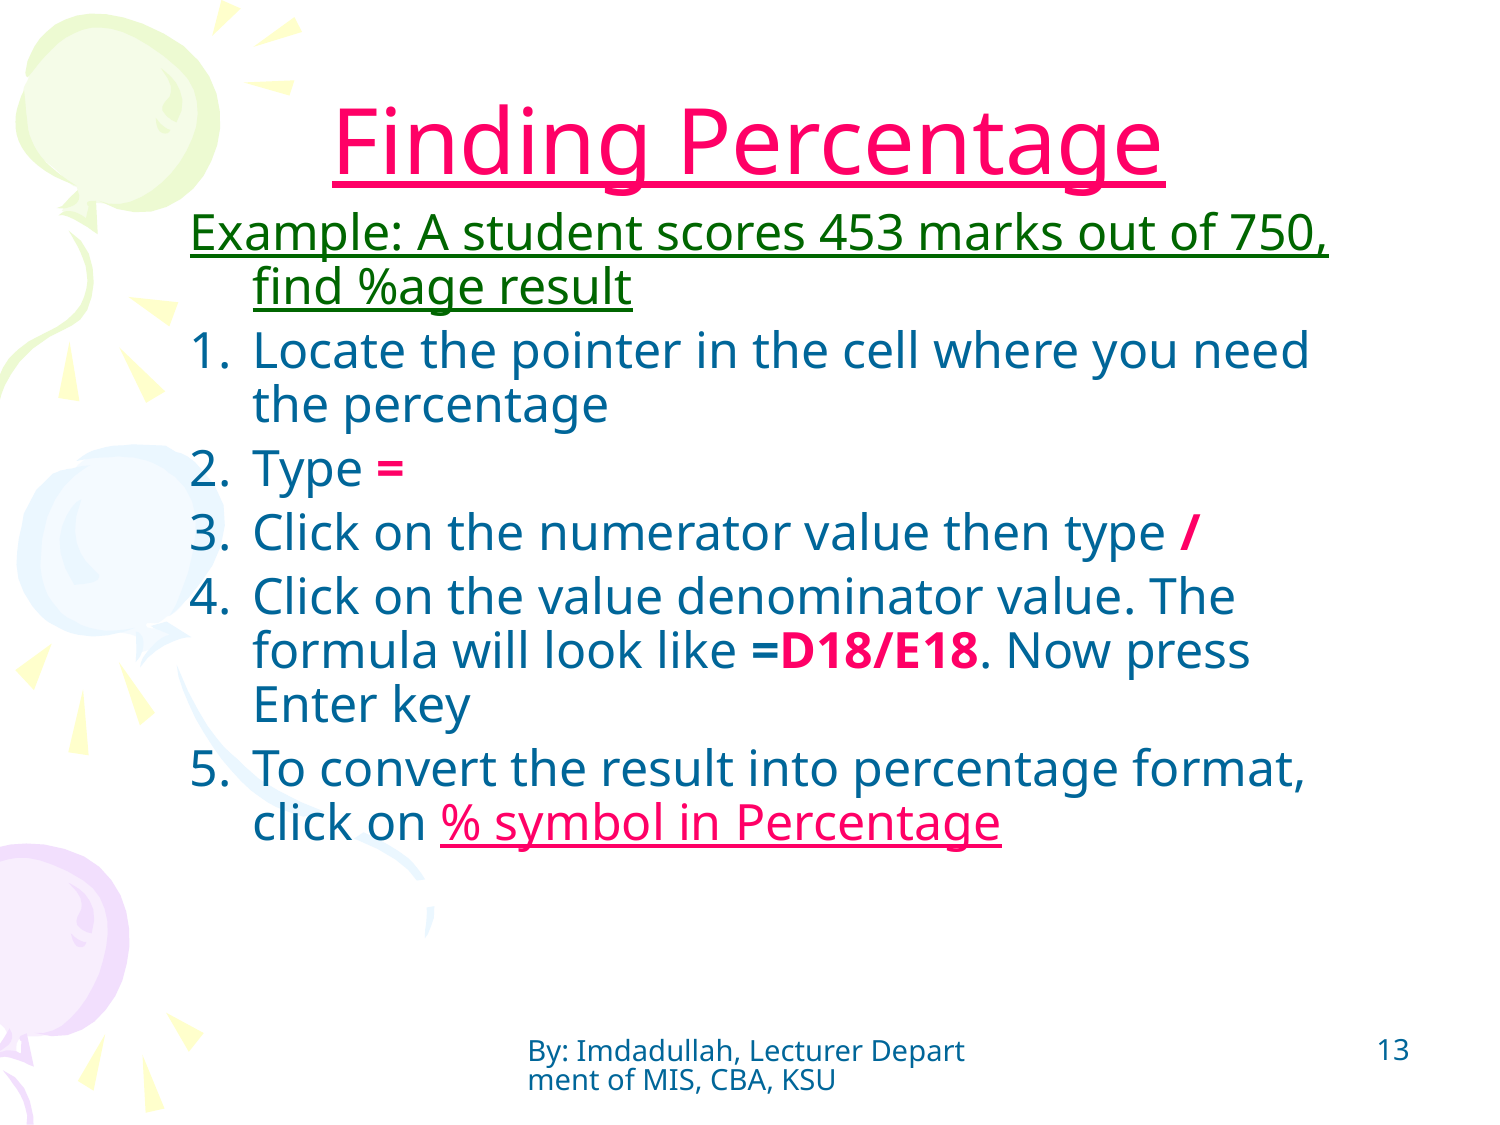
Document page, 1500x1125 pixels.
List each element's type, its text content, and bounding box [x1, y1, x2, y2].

slide_number 13 [1074, 1023, 1426, 1100]
footer By: Imdadullah, Lecturer Department of MIS, CBA, KSU [512, 1024, 988, 1101]
title Finding Percentage [72, 74, 1426, 201]
list Example: A student scores 453 marks out of 750, find %age result Locate the pointer in the cell where you need the percentage Type = Click on the numerator value then type / Click on the value denominator value. The formula will look like =D18/E18. Now press Enter key To convert the result into percentage format, click on % symbol in Percentage [174, 201, 1351, 1001]
